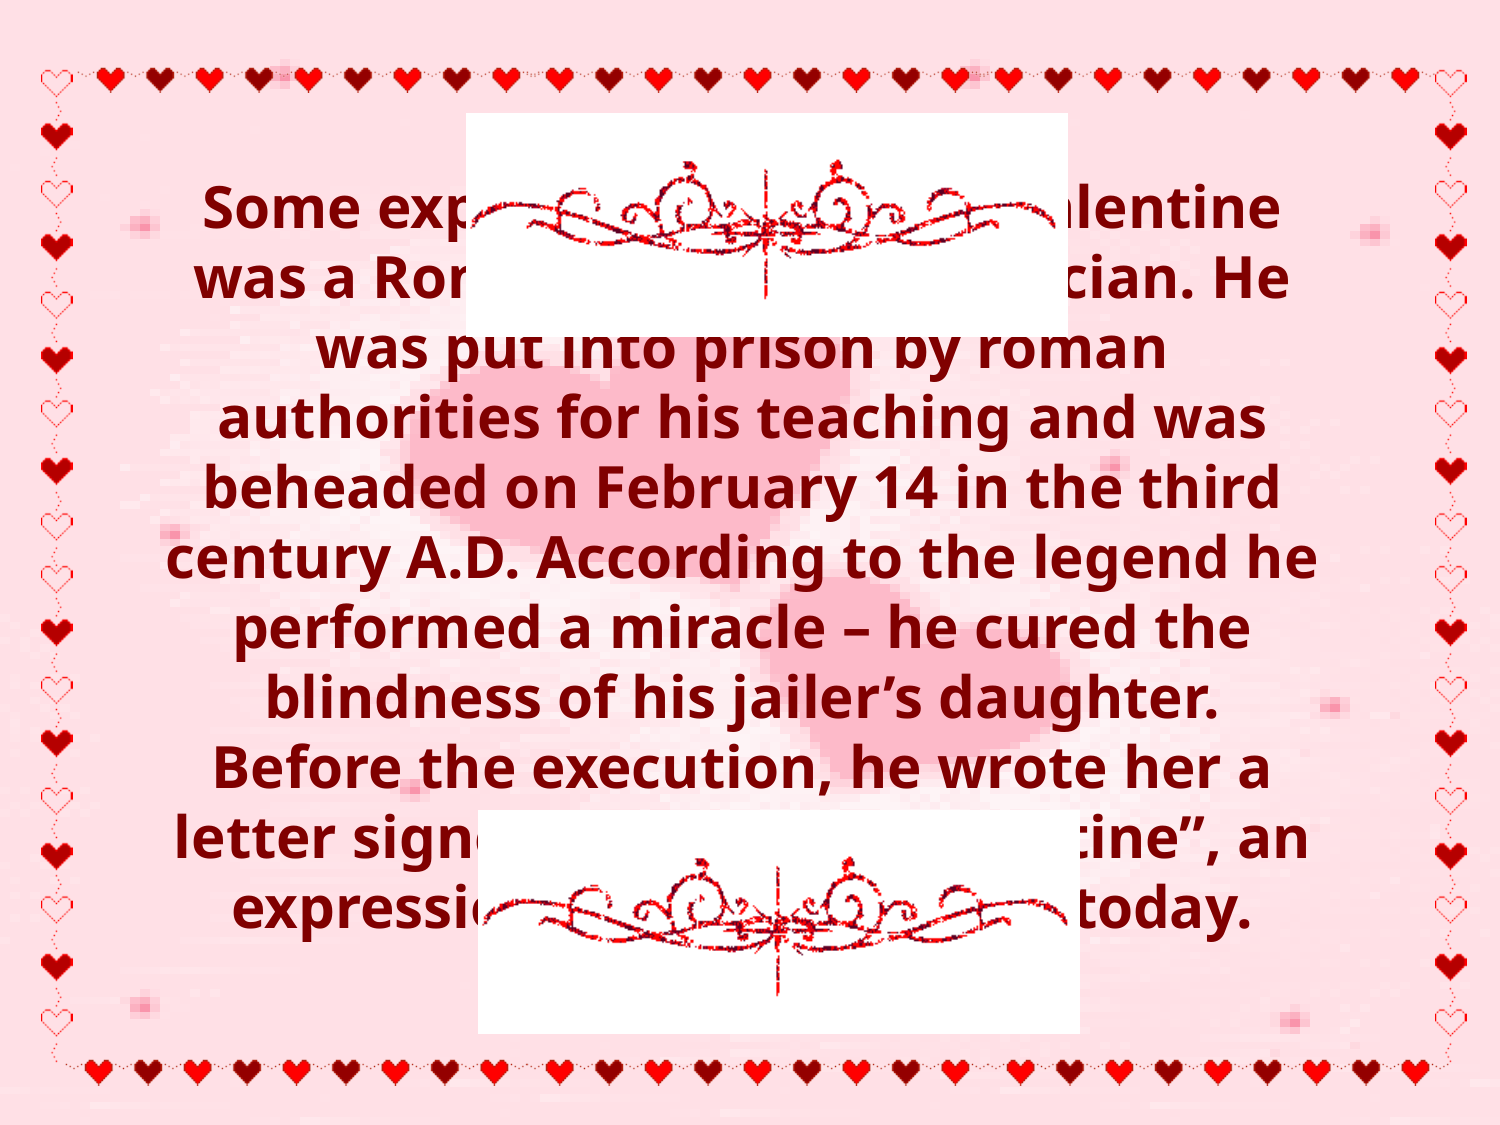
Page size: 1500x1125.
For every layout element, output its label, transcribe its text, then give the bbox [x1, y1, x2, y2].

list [76, 66, 523, 94]
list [1434, 562, 1468, 1065]
picture [0, 0, 1500, 1125]
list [974, 66, 1432, 94]
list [525, 66, 972, 94]
text_box Some experts state that St. Valentine was a Roman priest and physician. He was put into prison by roman authorities for his teaching and was beheaded on February 14 in the third century A.D. According to the legend he performed a miracle – he cured the blindness of his jailer’s daughter. Before the execution, he wrote her a letter signed “From Your Valentine”, an expression that is still in use today. [147, 163, 1337, 948]
